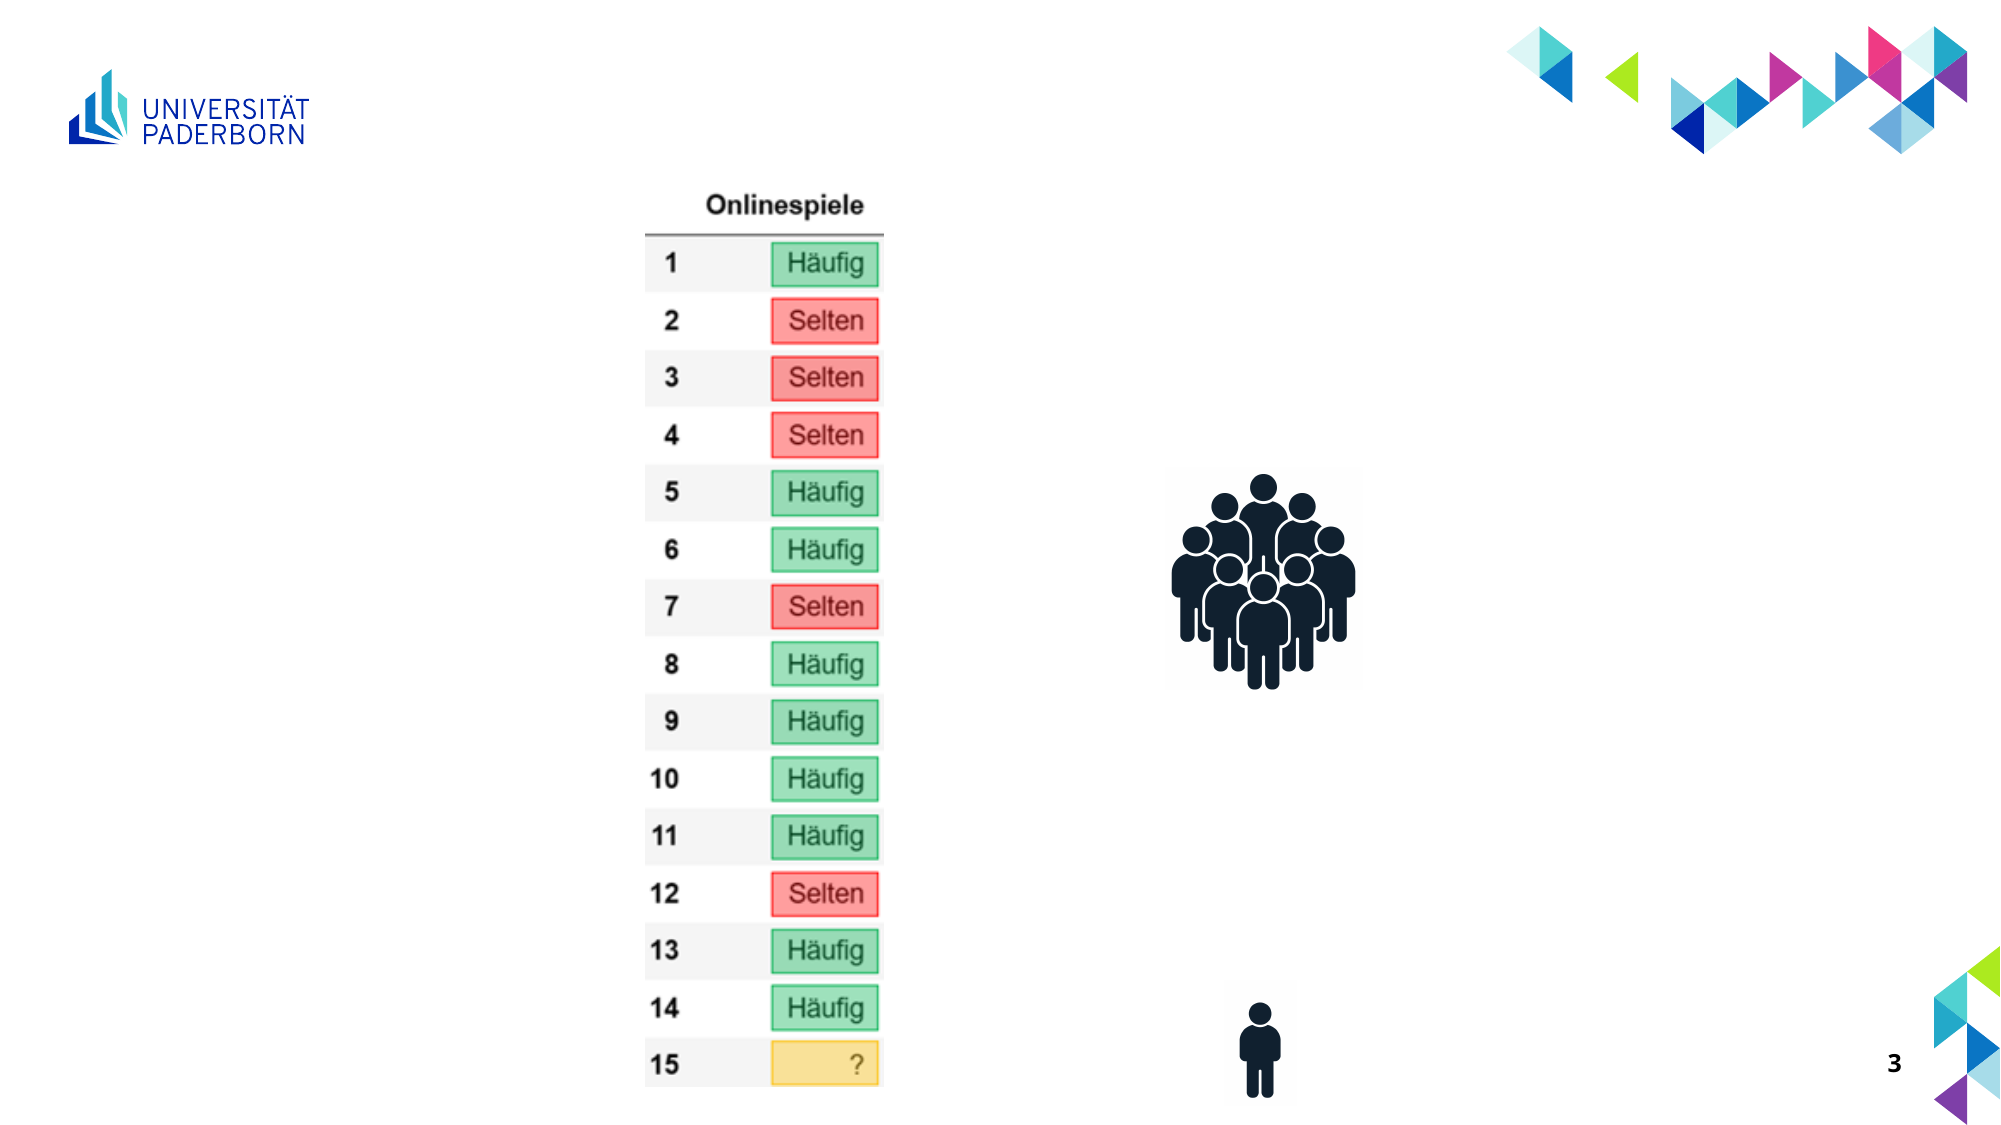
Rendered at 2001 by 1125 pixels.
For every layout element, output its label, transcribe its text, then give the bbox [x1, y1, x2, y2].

picture [645, 186, 884, 1087]
slide_number 3 [1819, 1052, 1902, 1083]
picture [1165, 467, 1363, 690]
picture [1224, 980, 1297, 1106]
